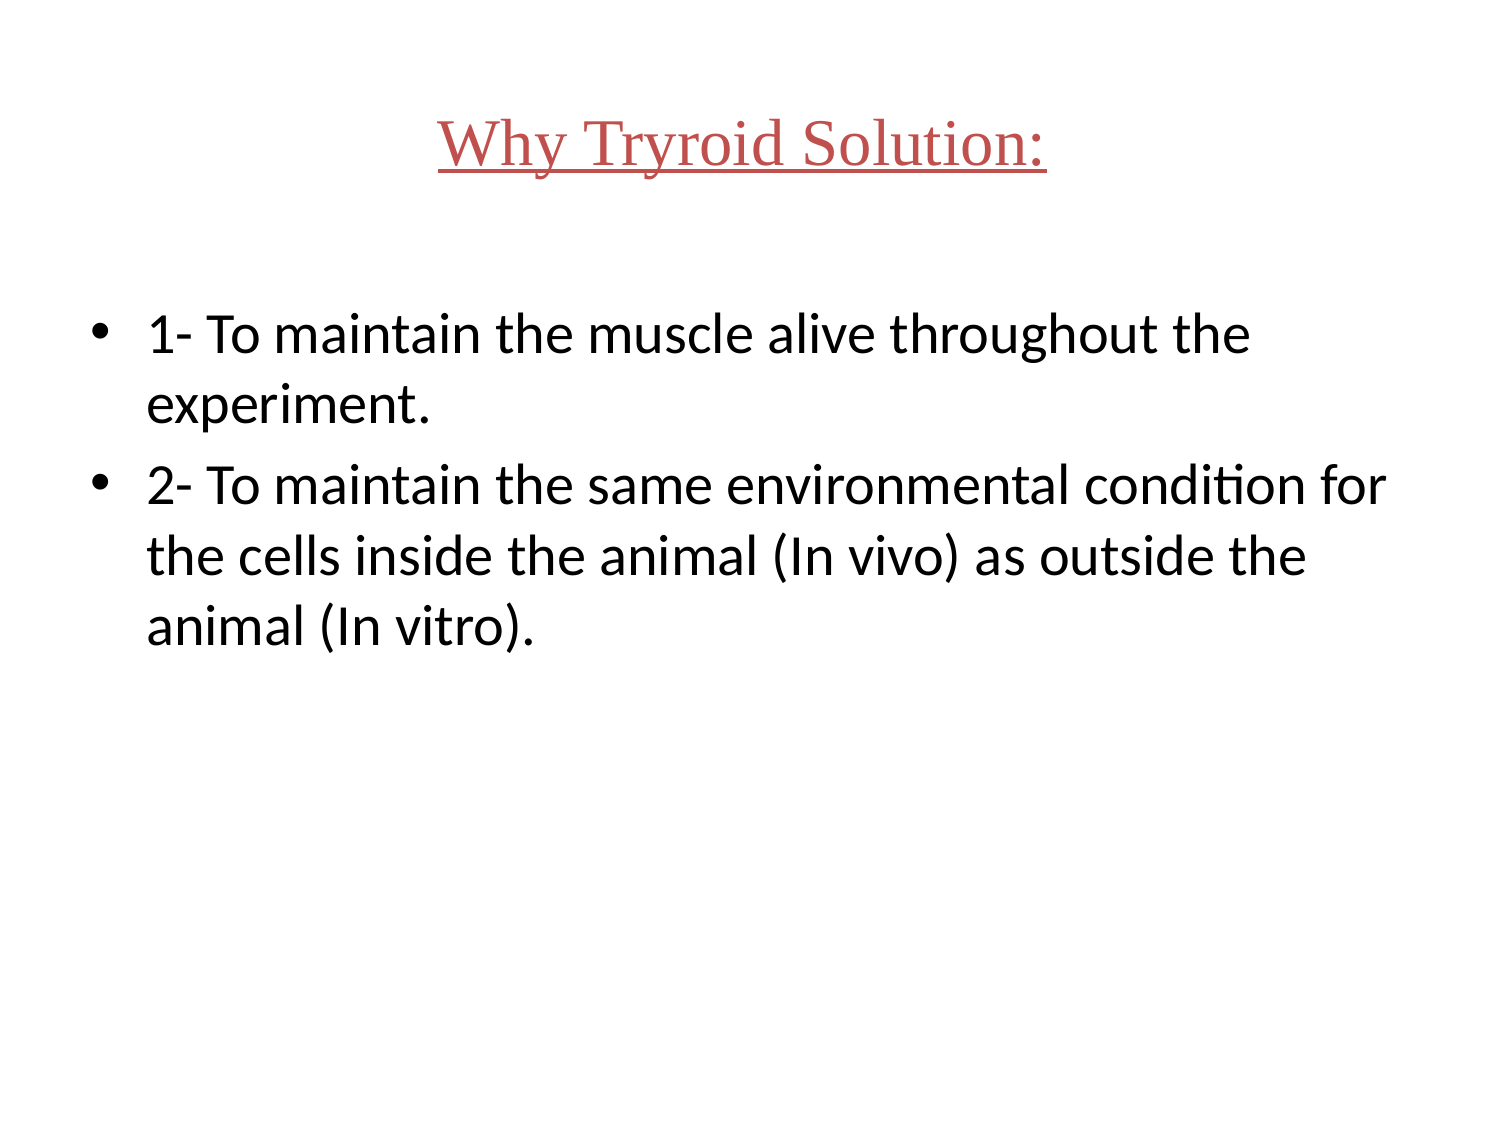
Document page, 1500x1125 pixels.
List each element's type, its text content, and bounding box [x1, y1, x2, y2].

title Why Tryroid Solution: [75, 45, 1425, 233]
list 1- To maintain the muscle alive throughout the experiment. 2- To maintain the same environmental condition for the cells inside the animal (In vivo) as outside the animal (In vitro). [75, 287, 1425, 1030]
